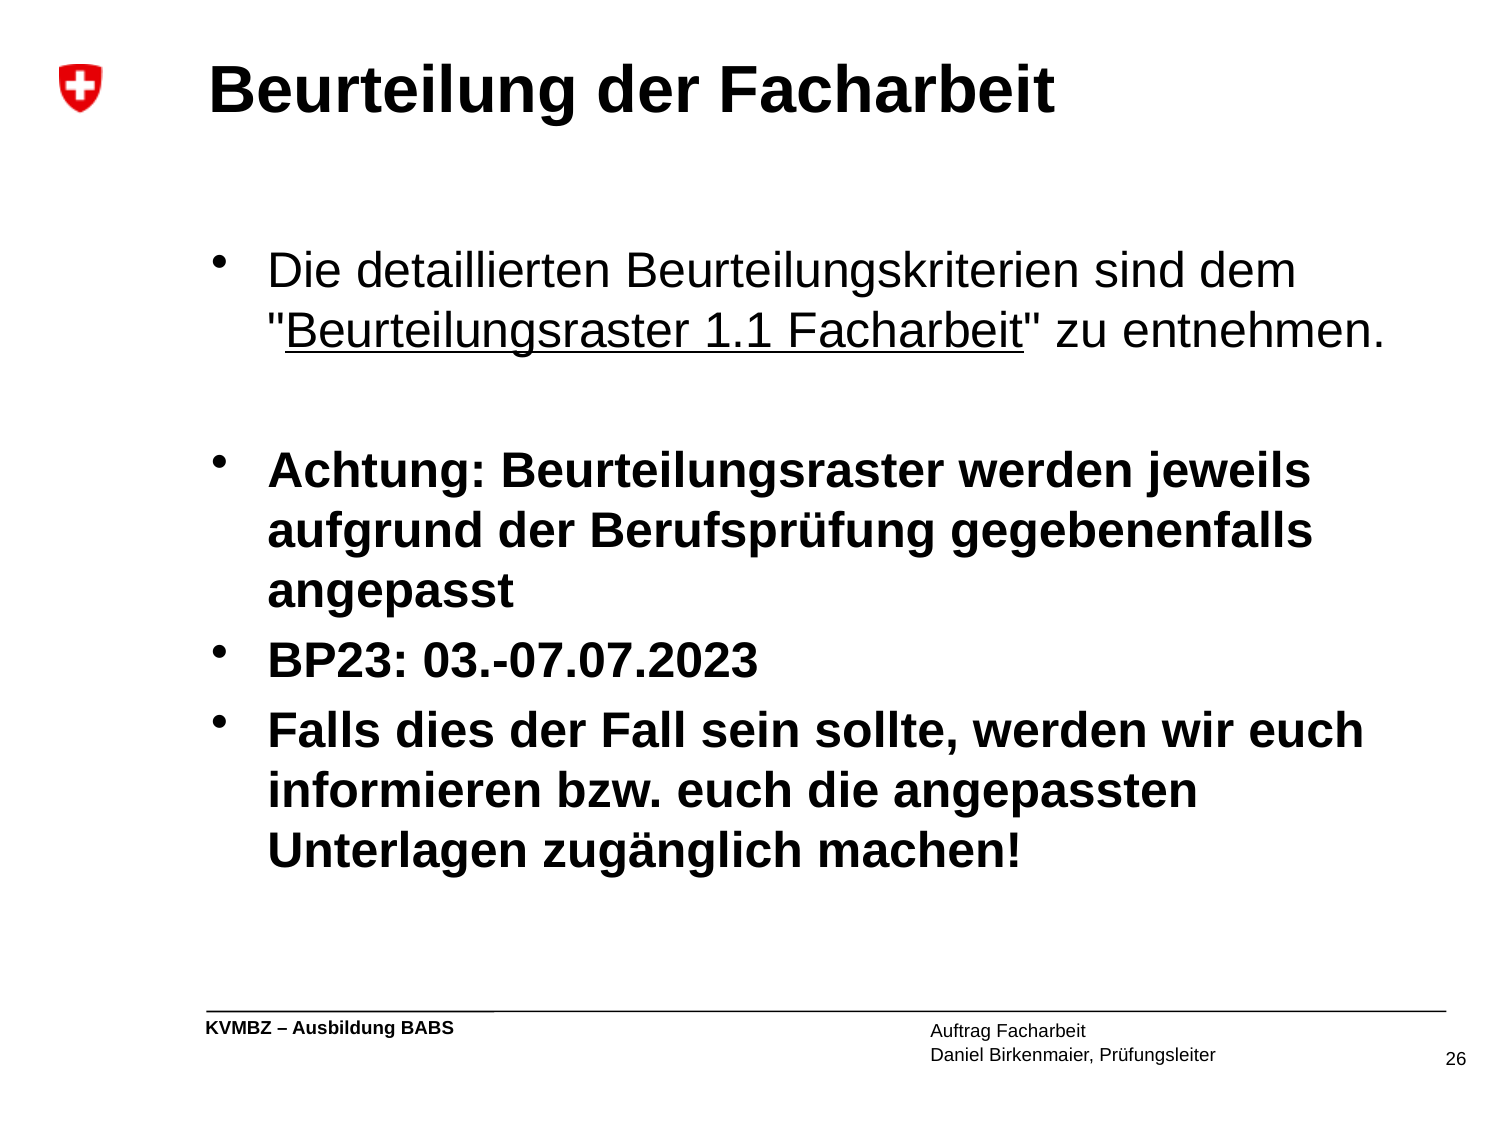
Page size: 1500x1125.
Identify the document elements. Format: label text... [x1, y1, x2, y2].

slide_number Auftrag Facharbeit [915, 1011, 1447, 1048]
footer Daniel Birkenmaier, Prüfungsleiter [915, 1048, 1447, 1071]
picture [59, 64, 103, 114]
title Beurteilung der Facharbeit [207, 45, 1433, 209]
list Die detaillierten Beurteilungskriterien sind dem "Beurteilungsraster 1.1 Facharbeit" zu entnehmen. Achtung: Beurteilungsraster werden jeweils aufgrund der Berufsprüfung gegebenenfalls angepasst BP23: 03.-07.07.2023 Falls dies der Fall sein sollte, werden wir euch informieren bzw. euch die angepassten Unterlagen zugänglich machen! [210, 237, 1438, 1012]
